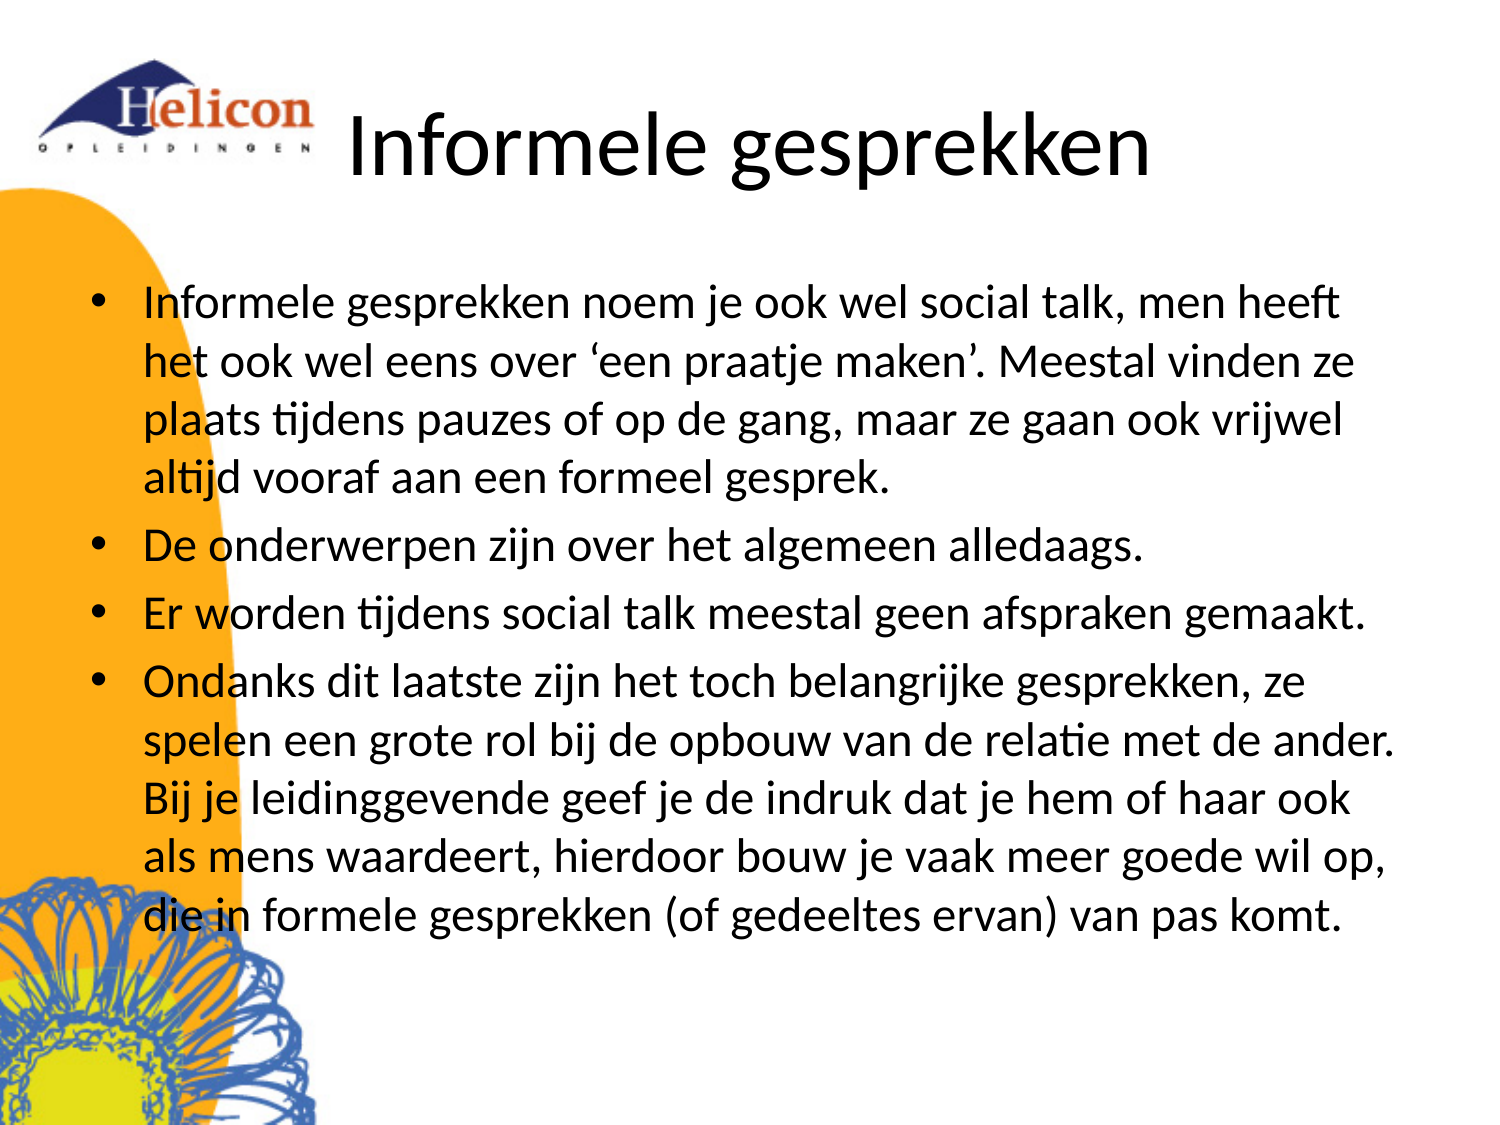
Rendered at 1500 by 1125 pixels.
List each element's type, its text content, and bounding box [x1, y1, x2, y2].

list Informele gesprekken noem je ook wel social talk, men heeft het ook wel eens over ‘een praatje maken’. Meestal vinden ze plaats tijdens pauzes of op de gang, maar ze gaan ook vrijwel altijd vooraf aan een formeel gesprek. De onderwerpen zijn over het algemeen alledaags. Er worden tijdens social talk meestal geen afspraken gemaakt. Ondanks dit laatste zijn het toch belangrijke gesprekken, ze spelen een grote rol bij de opbouw van de relatie met de ander. Bij je leidinggevende geef je de indruk dat je hem of haar ook als mens waardeert, hierdoor bouw je vaak meer goede wil op, die in formele gesprekken (of gedeeltes ervan) van pas komt. [75, 262, 1425, 1005]
picture [0, 0, 1500, 1125]
title Informele gesprekken [75, 45, 1425, 233]
